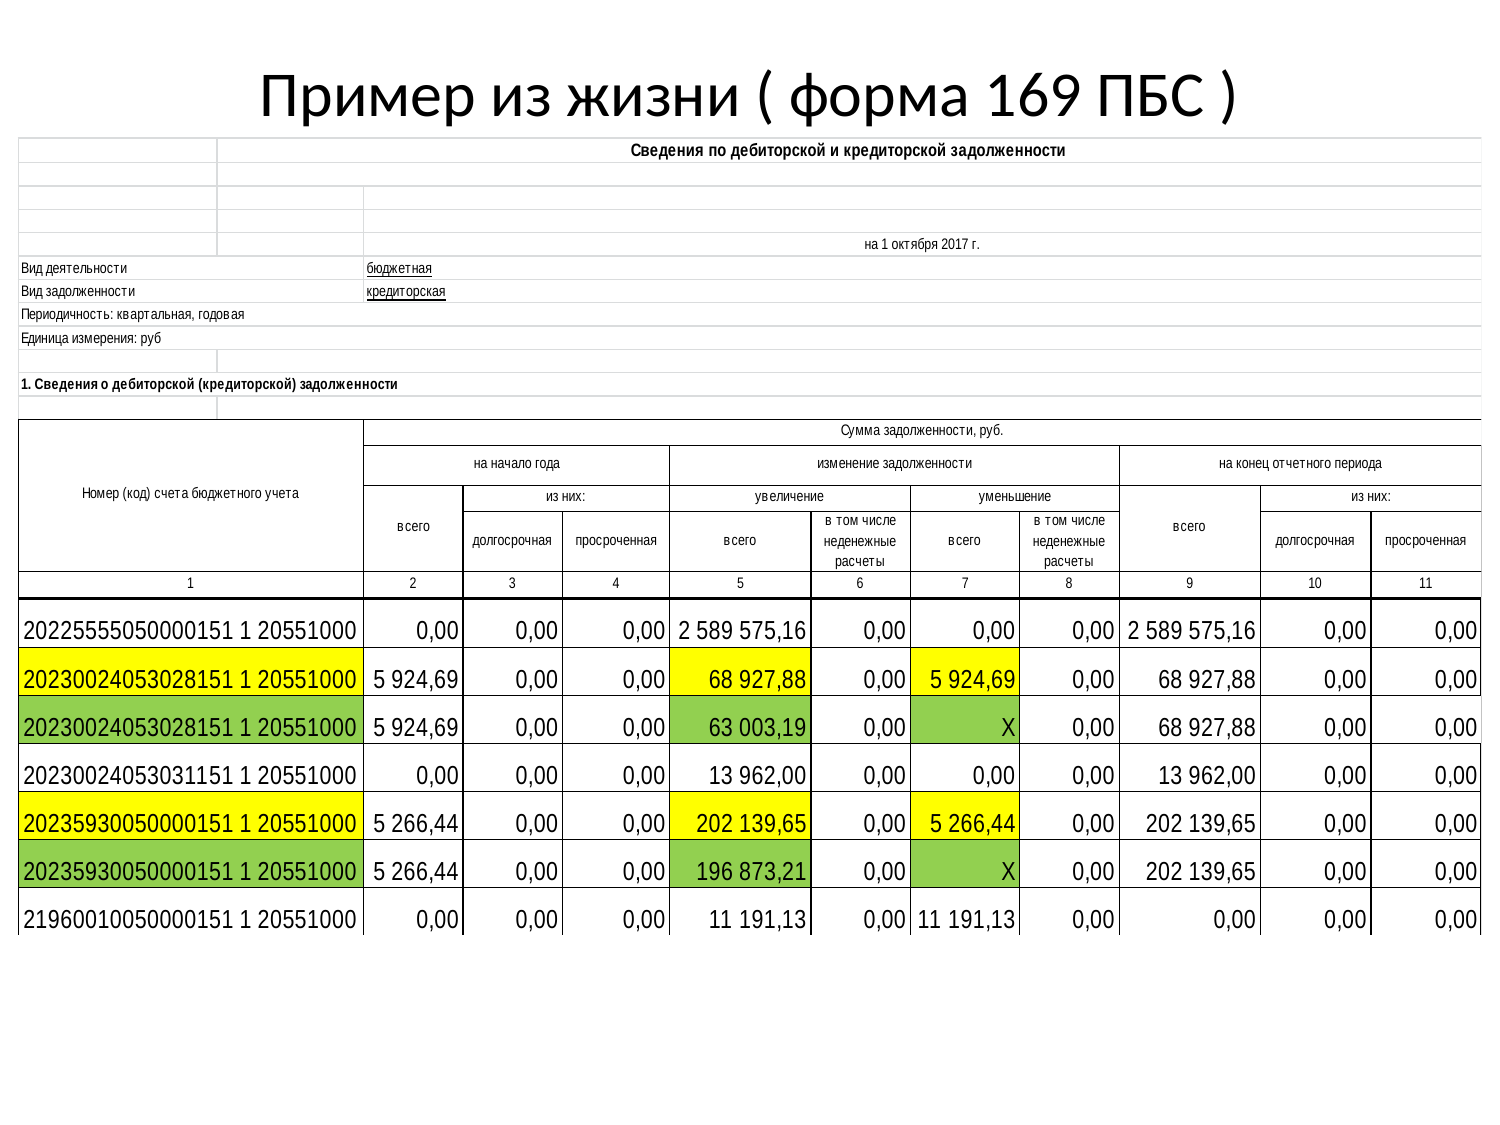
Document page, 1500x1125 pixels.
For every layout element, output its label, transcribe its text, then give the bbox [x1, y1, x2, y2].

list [17, 136, 1483, 937]
title Пример из жизни ( форма 169 ПБС ) [75, 45, 1425, 135]
